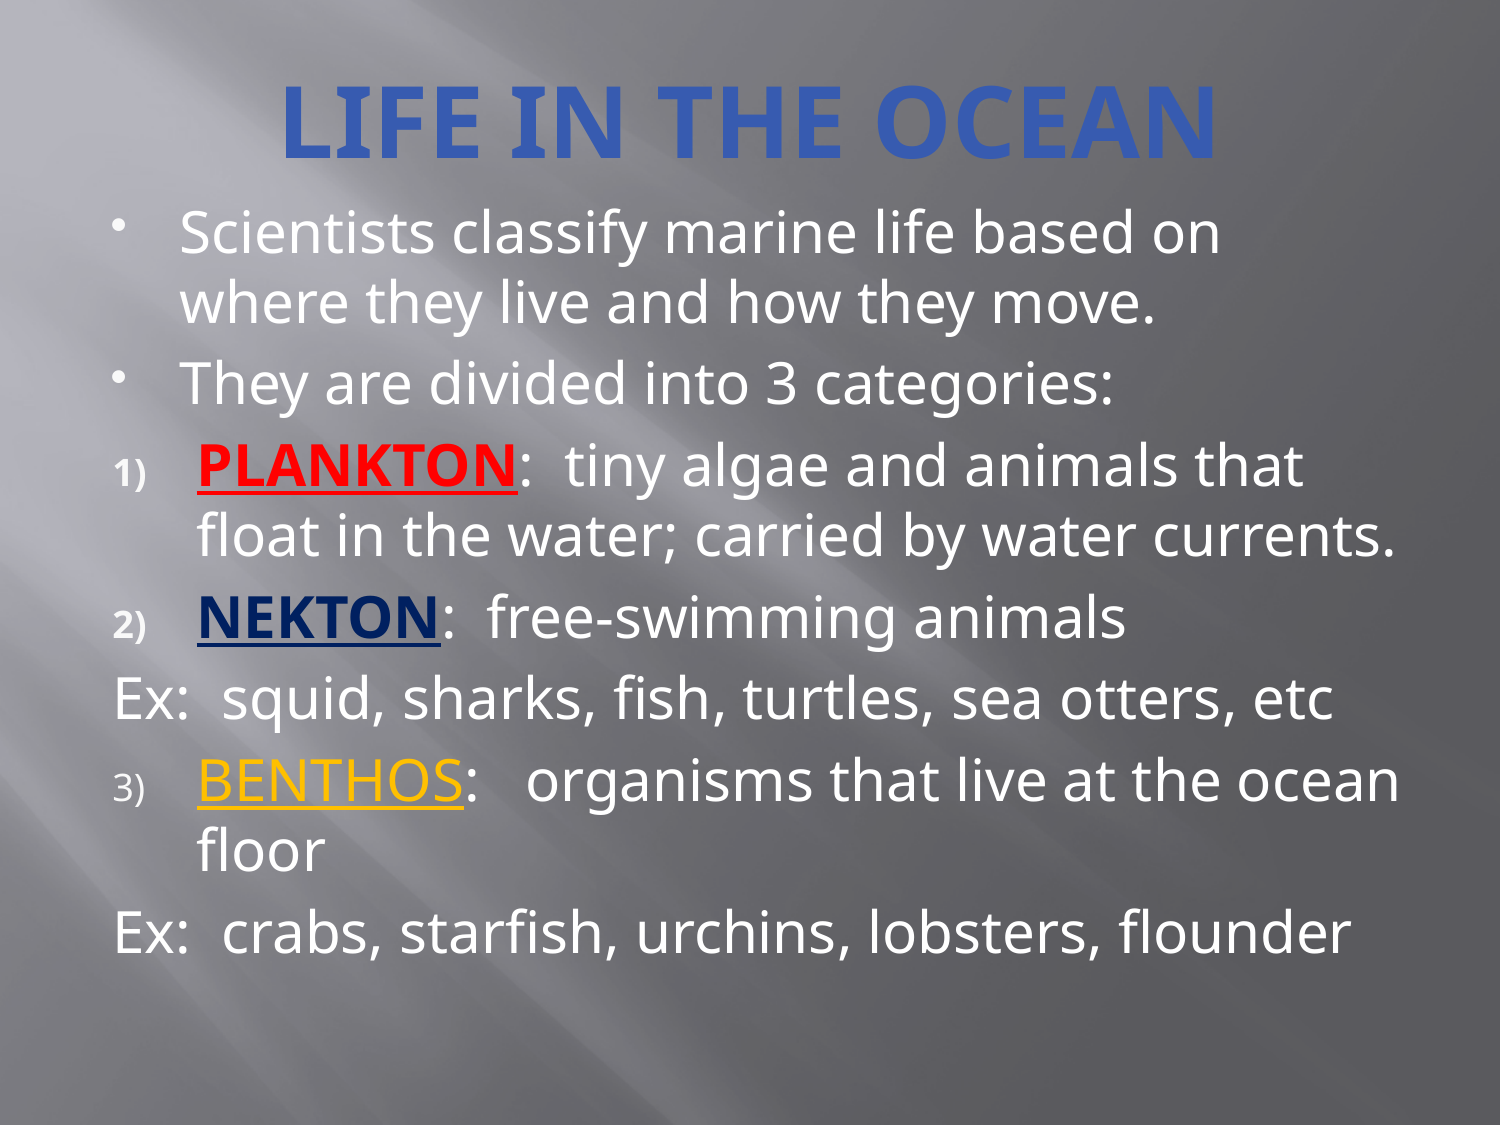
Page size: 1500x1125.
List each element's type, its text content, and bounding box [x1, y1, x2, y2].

list Scientists classify marine life based on where they live and how they move. They are divided into 3 categories: PLANKTON: tiny algae and animals that float in the water; carried by water currents. NEKTON: free-swimming animals Ex: squid, sharks, fish, turtles, sea otters, etc BENTHOS: organisms that live at the ocean floor Ex: crabs, starfish, urchins, lobsters, flounder [75, 187, 1425, 1035]
title LIFE IN THE OCEAN [75, 24, 1425, 187]
